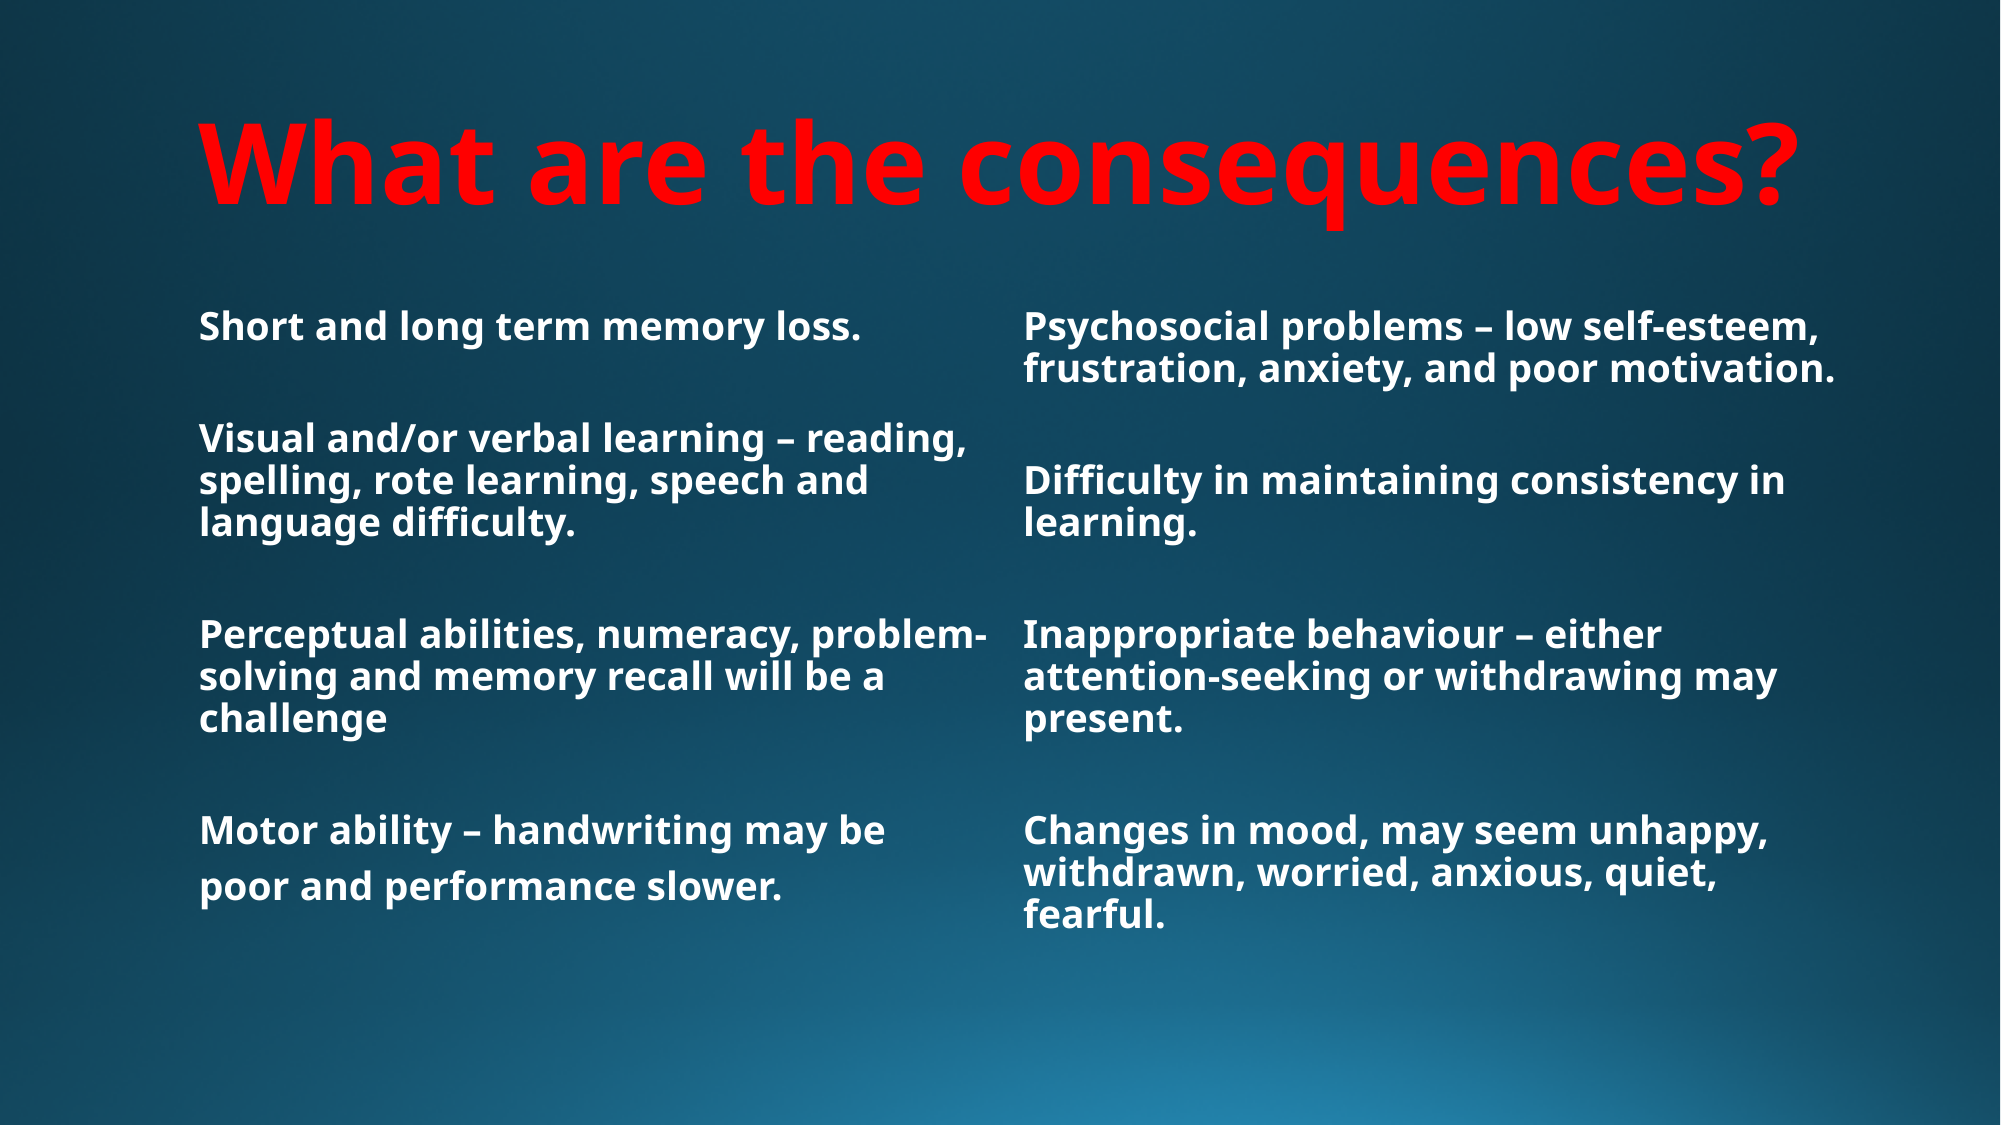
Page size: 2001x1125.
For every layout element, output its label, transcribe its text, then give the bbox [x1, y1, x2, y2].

title What are the consequences? [137, 59, 1863, 278]
list Short and long term memory loss. Visual and/or verbal learning – reading, spelling, rote learning, speech and language difficulty. Perceptual abilities, numeracy, problem-solving and memory recall will be a challenge Motor ability – handwriting may be poor and performance slower. Psychosocial problems – low self-esteem, frustration, anxiety, and poor motivation. Difficulty in maintaining consistency in learning. Inappropriate behaviour – either attention-seeking or withdrawing may present. Changes in mood, may seem unhappy, withdrawn, worried, anxious, quiet, fearful. [183, 299, 1863, 1014]
picture [0, 0, 2001, 1125]
